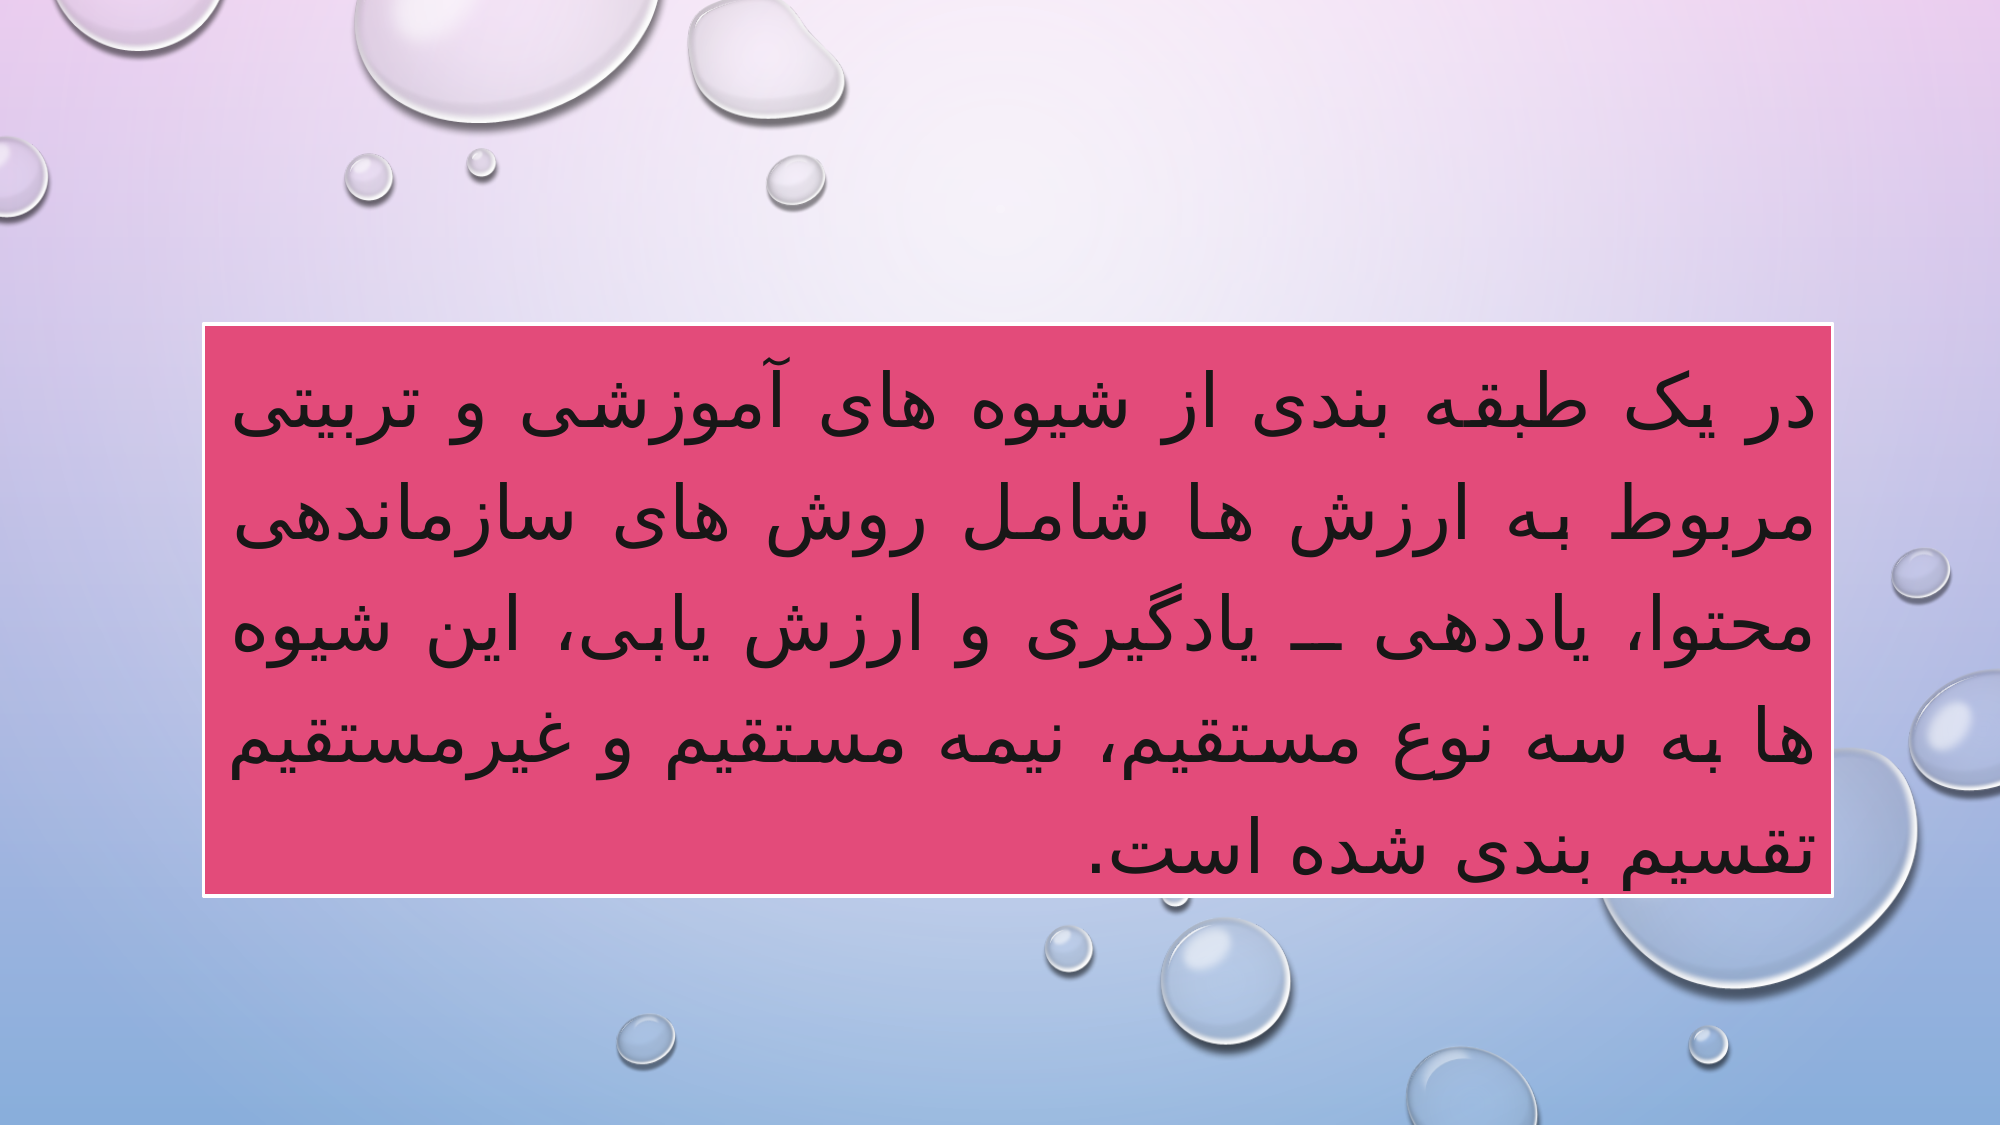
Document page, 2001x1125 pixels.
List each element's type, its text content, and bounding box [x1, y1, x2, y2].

picture [0, 0, 2000, 1125]
text_box در یک طبقه بندی از شیوه های آموزشی و تربیتی مربوط به ارزش ها شامل روش های سازماندهی محتوا، ياددهی ــ يادگيری و ارزش يابی، اين شيوه ها به سه نوع مستقيم، نيمه مستقيم و غيرمستقيم تقسيم بندی شده است. [202, 322, 1834, 898]
